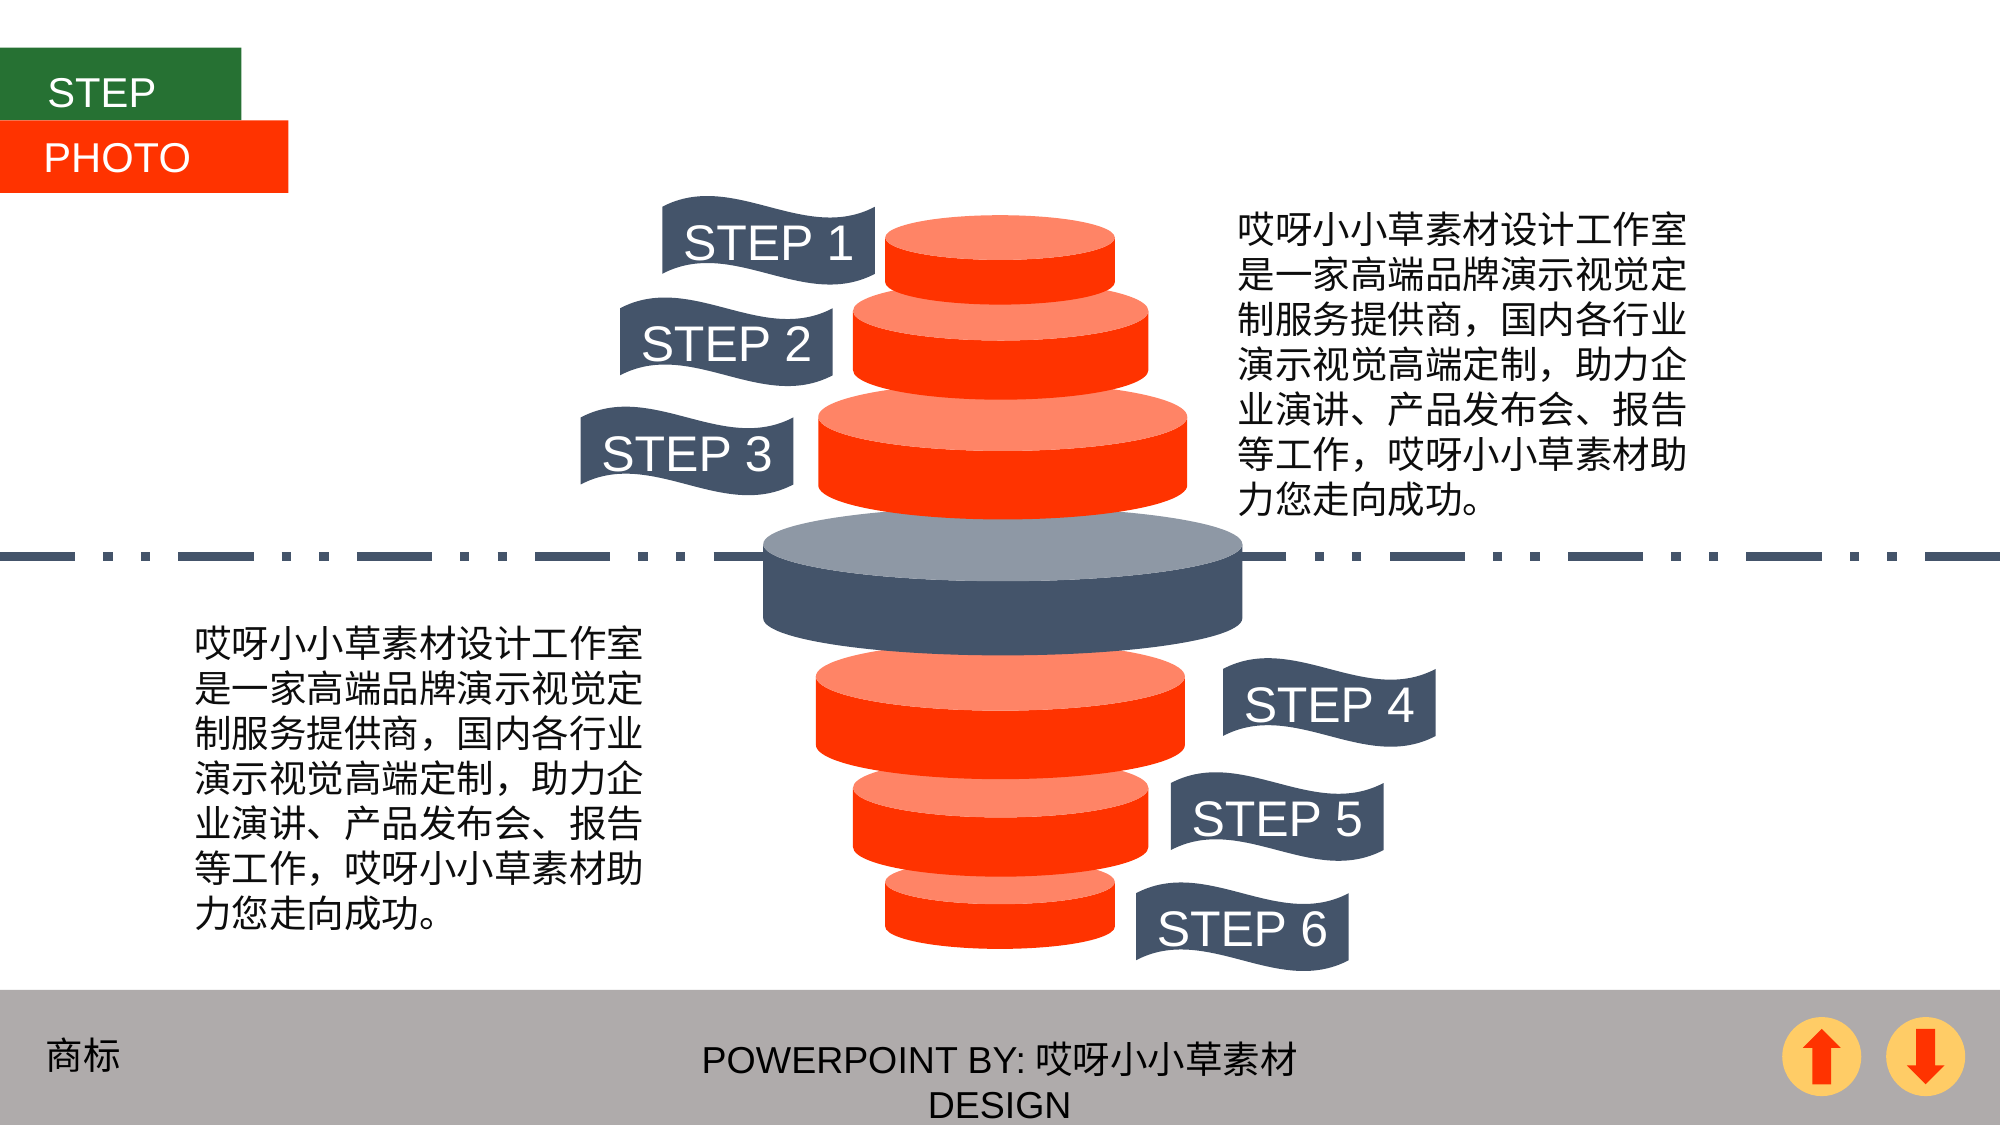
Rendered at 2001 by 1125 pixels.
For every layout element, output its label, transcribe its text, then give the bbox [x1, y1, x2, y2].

table_cell [855, 772, 1147, 816]
text_box STEP 4 [1222, 657, 1437, 748]
text_box 哎呀小小草素材设计工作室是一家高端品牌演示视觉定制服务提供商，国内各行业演示视觉高端定制，助力企业演讲、产品发布会、报告等工作，哎呀小小草素材助力您走向成功。 [1223, 198, 1731, 529]
text_box STEP 1 [661, 194, 876, 286]
table_cell [818, 652, 1183, 709]
table_cell [887, 871, 1113, 903]
text_box [851, 771, 1150, 878]
text_box 哎呀小小草素材设计工作室是一家高端品牌演示视觉定制服务提供商，国内各行业演示视觉高端定制，助力企业演讲、产品发布会、报告等工作，哎呀小小草素材助力您走向成功。 [179, 613, 687, 943]
text_box [814, 651, 1186, 781]
table_cell [855, 292, 1147, 339]
table_cell [887, 217, 1113, 258]
table_cell [820, 391, 1186, 449]
text_box PHOTO [28, 123, 247, 189]
text_box STEP [32, 57, 186, 123]
text_box [851, 290, 1150, 401]
text_box STEP 2 [618, 296, 834, 388]
text_box STEP 5 [1169, 771, 1385, 862]
text_box [817, 389, 1189, 521]
text_box STEP 3 [579, 405, 795, 497]
text_box STEP 6 [1135, 881, 1350, 973]
text_box [884, 214, 1116, 306]
text_box [884, 870, 1116, 950]
text_box [762, 511, 1244, 657]
table_cell [765, 513, 1241, 580]
